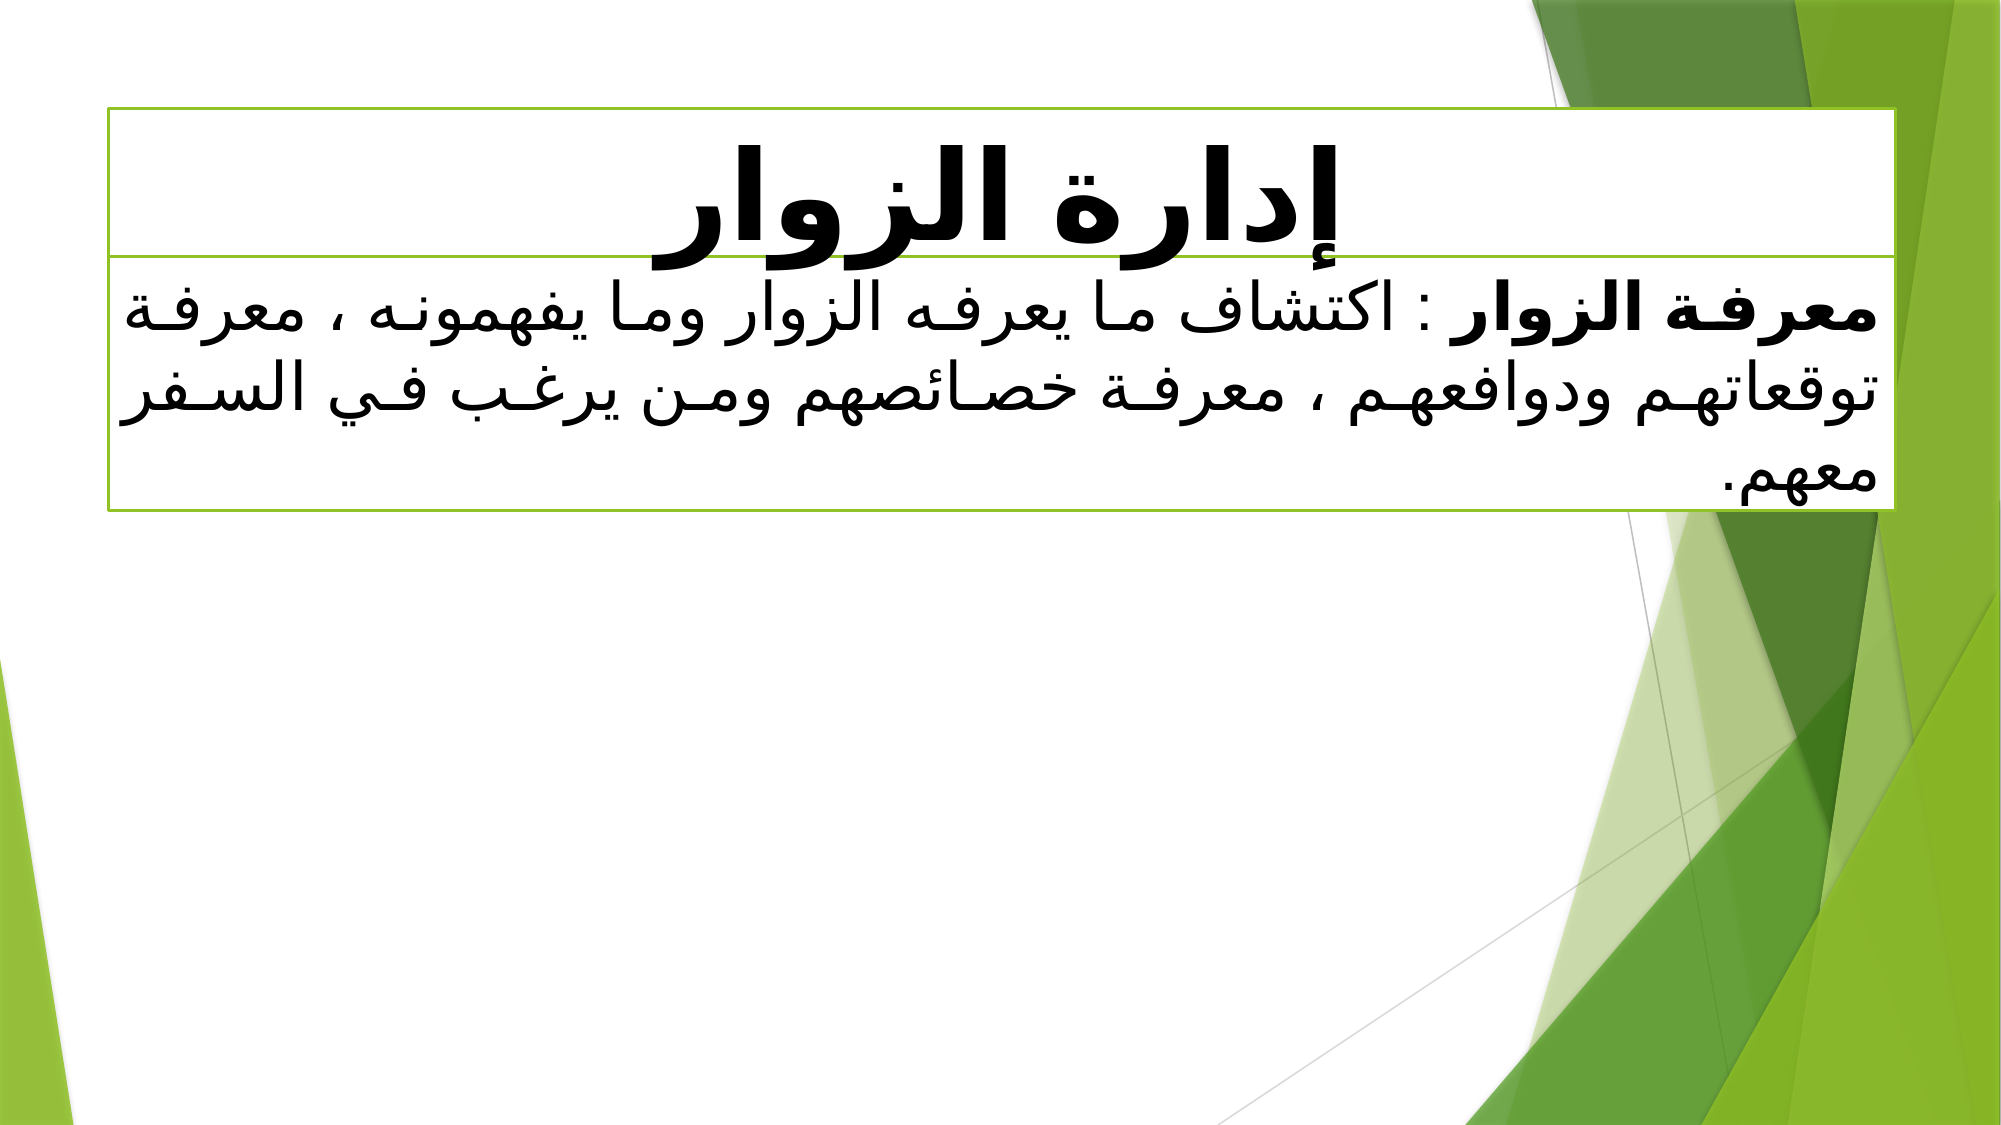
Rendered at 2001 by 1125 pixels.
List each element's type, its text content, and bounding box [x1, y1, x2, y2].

title إدارة الزوار [107, 107, 1897, 258]
text_box معرفة الزوار : اكتشاف ما يعرفه الزوار وما يفهمونه ، معرفة توقعاتهم ودوافعهم ، معرفة خصائصهم ومن يرغب في السفر معهم. [107, 258, 1897, 512]
